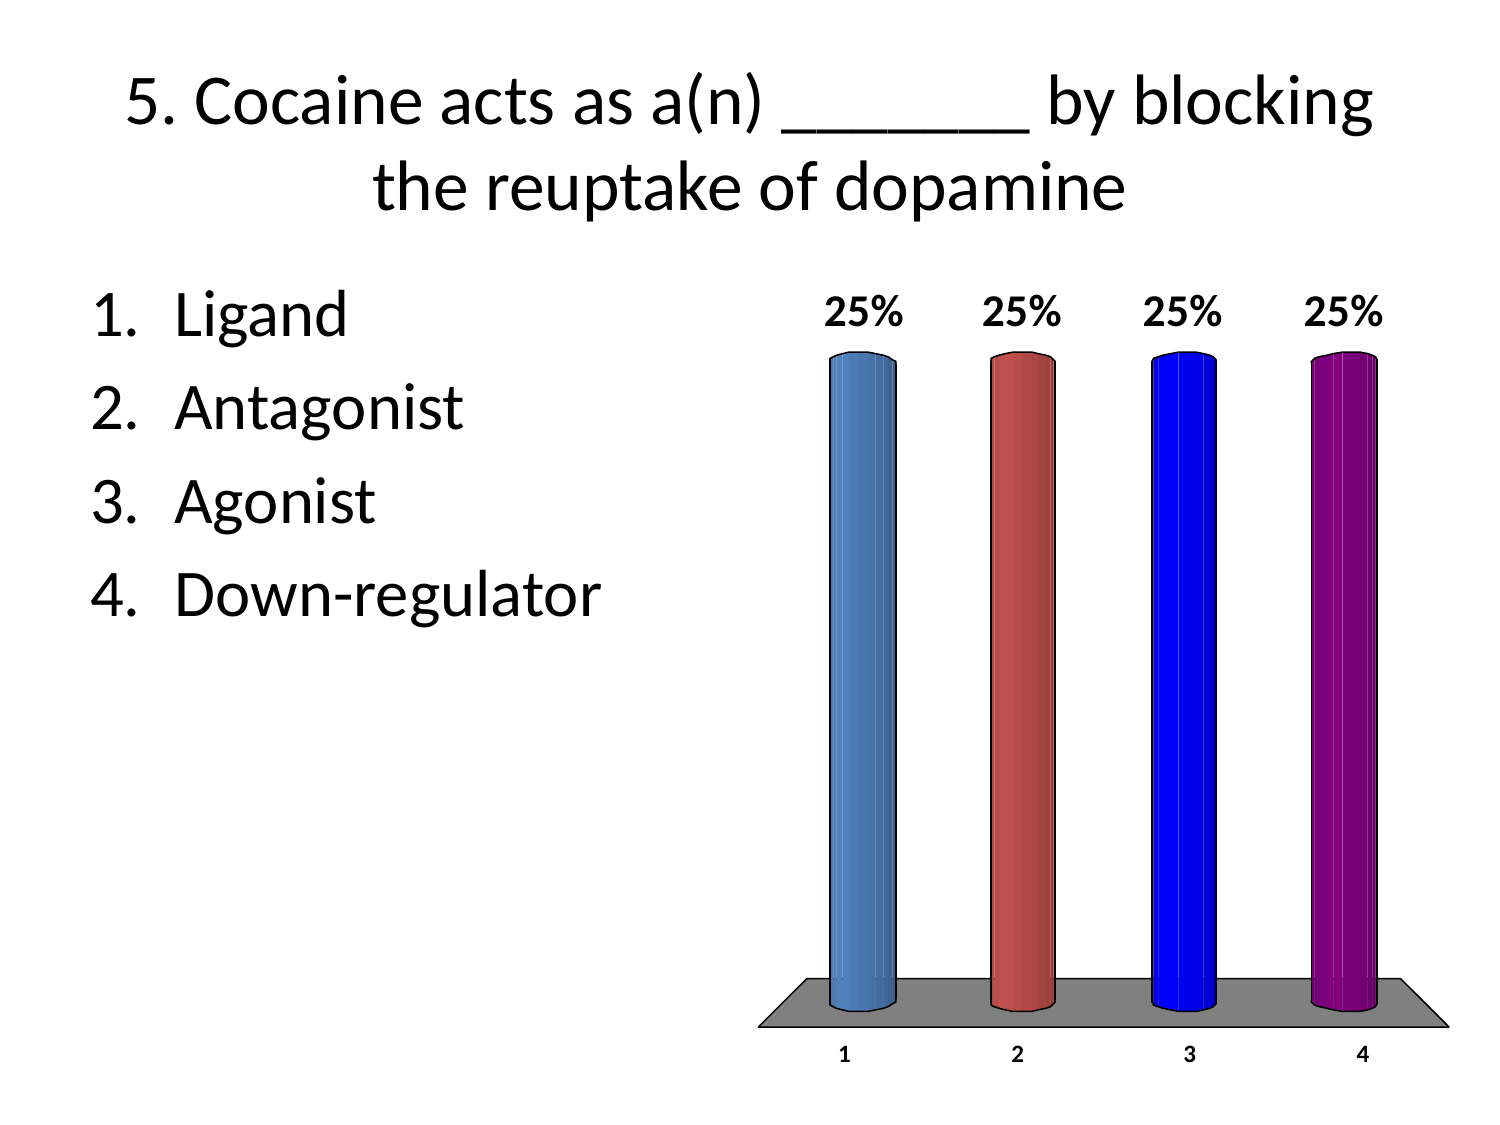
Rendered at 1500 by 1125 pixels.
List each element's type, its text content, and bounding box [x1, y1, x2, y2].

list Ligand Antagonist Agonist Down-regulator [75, 262, 750, 1005]
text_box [739, 270, 1490, 1115]
title 5. Cocaine acts as a(n) _______ by blocking the reuptake of dopamine [75, 45, 1425, 233]
